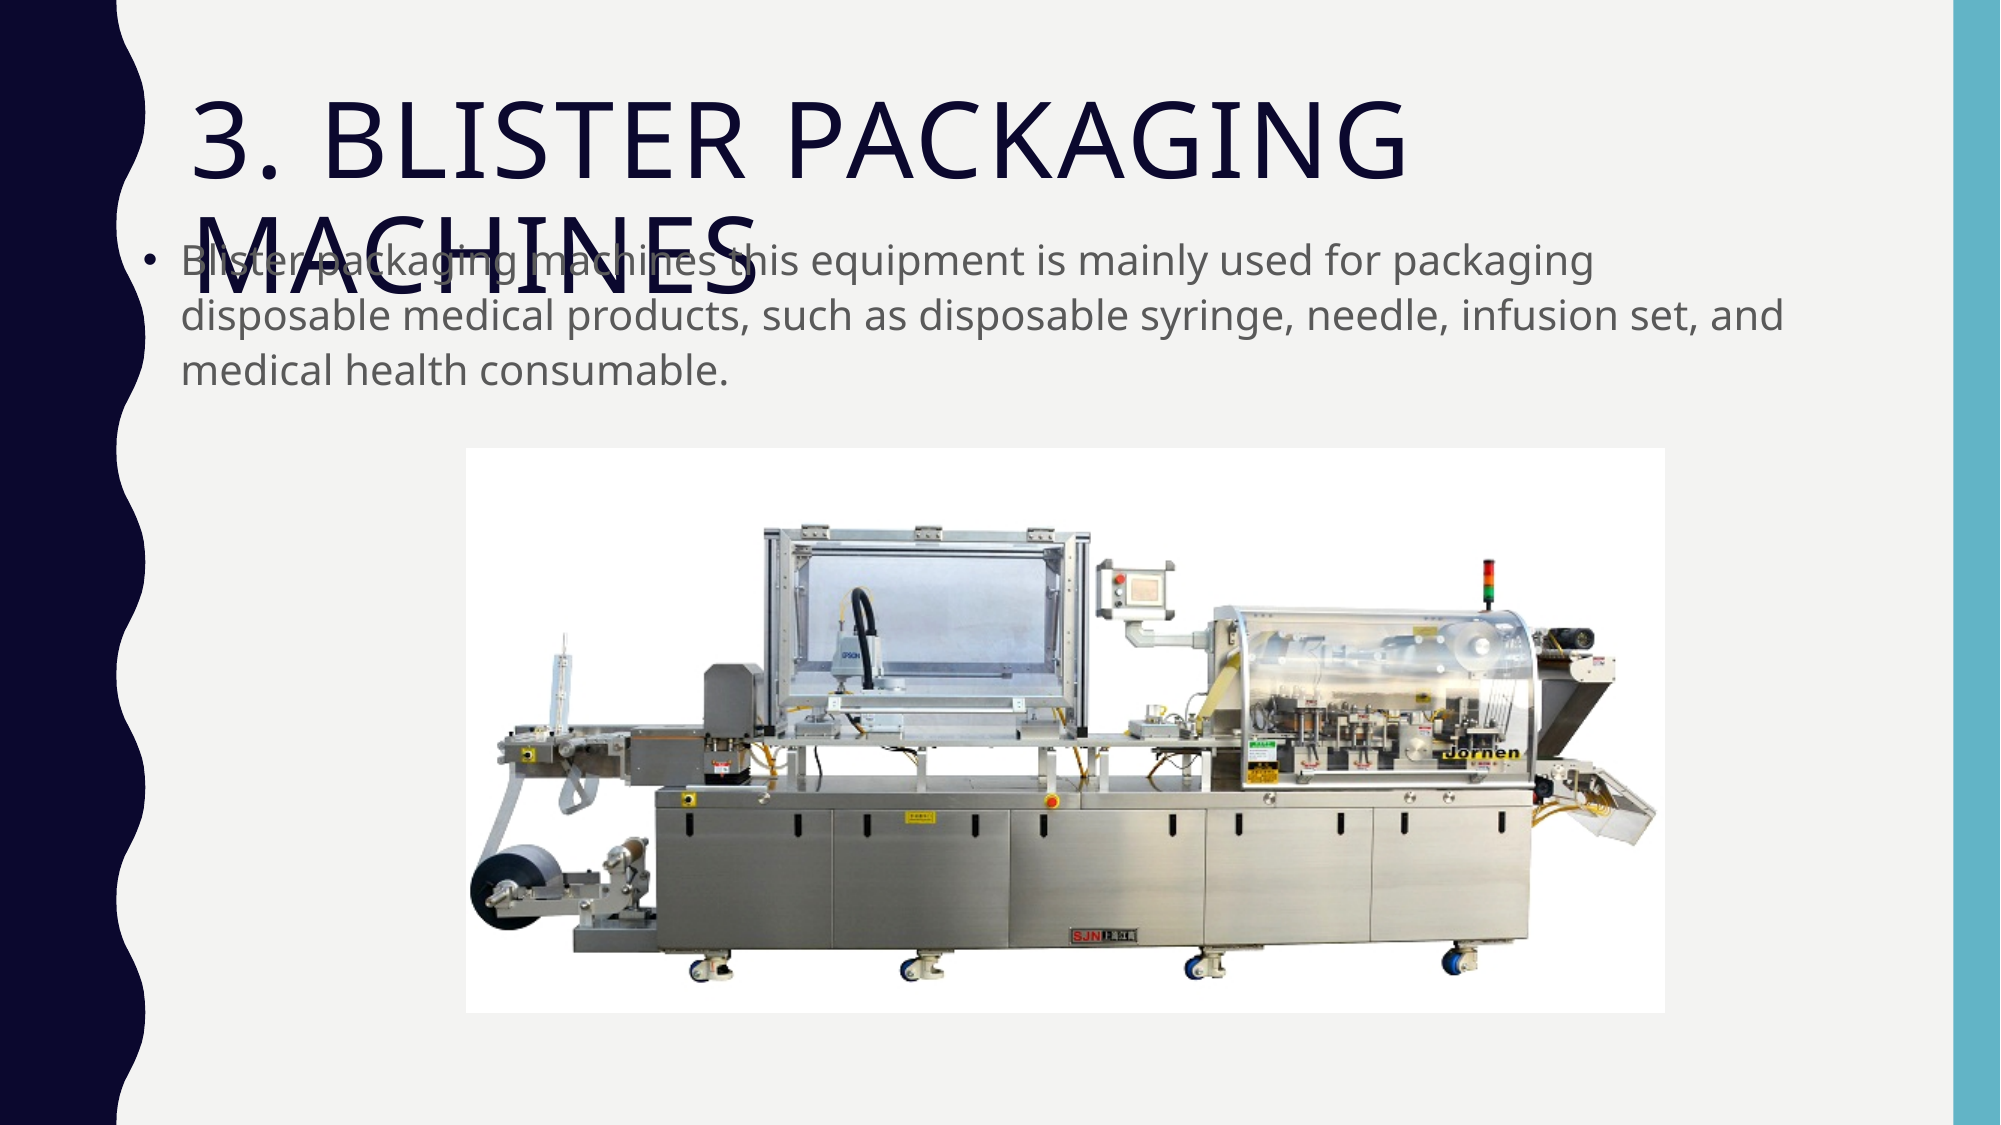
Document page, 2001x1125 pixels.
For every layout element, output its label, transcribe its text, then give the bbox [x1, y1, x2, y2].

title 3. Blister packaging machines [175, 79, 1826, 221]
picture [465, 448, 1665, 1013]
list Blister packaging machines this equipment is mainly used for packaging disposable medical products, such as disposable syringe, needle, infusion set, and medical health consumable. [127, 221, 1826, 1013]
